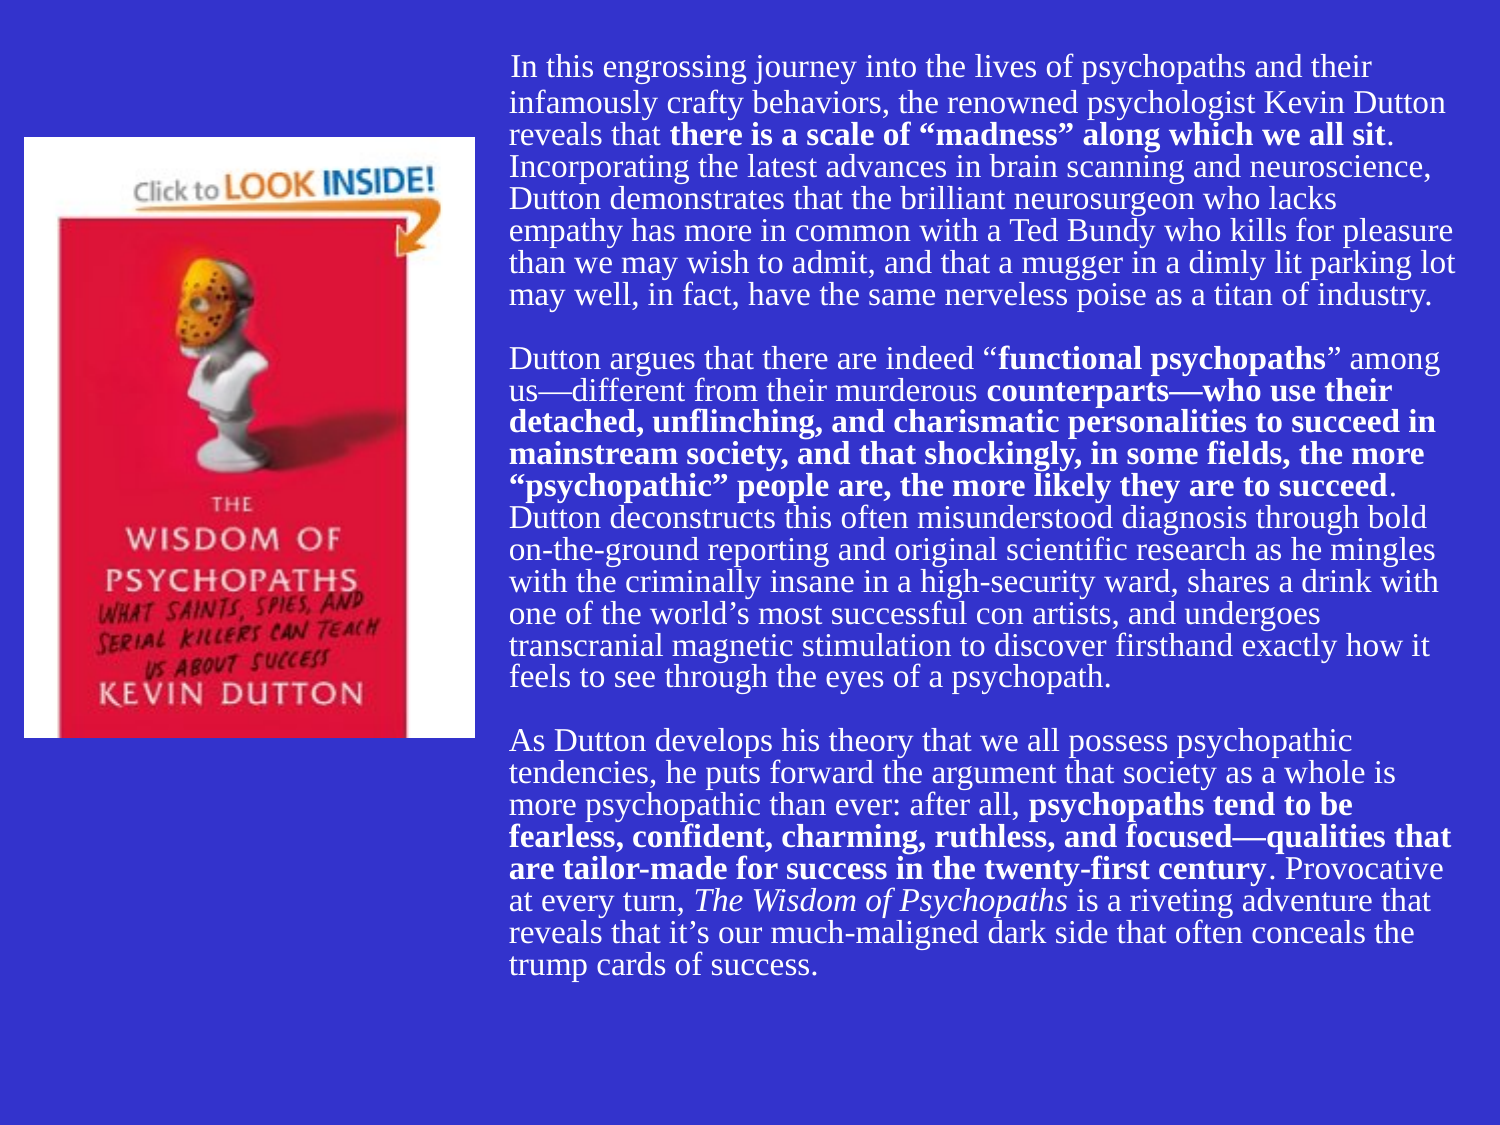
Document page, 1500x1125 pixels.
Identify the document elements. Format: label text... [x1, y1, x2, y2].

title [24, 137, 475, 738]
list In this engrossing journey into the lives of psychopaths and their infamously crafty behaviors, the renowned psychologist Kevin Dutton reveals that there is a scale of “madness” along which we all sit. Incorporating the latest advances in brain scanning and neuroscience, Dutton demonstrates that the brilliant neurosurgeon who lacks empathy has more in common with a Ted Bundy who kills for pleasure than we may wish to admit, and that a mugger in a dimly lit parking lot may well, in fact, have the same nerveless poise as a titan of industry. Dutton argues that there are indeed “functional psychopaths” among us—different from their murderous counterparts—who use their detached, unflinching, and charismatic personalities to succeed in mainstream society, and that shockingly, in some fields, the more “psychopathic” people are, the more likely they are to succeed. Dutton deconstructs this often misunderstood diagnosis through bold on-the-ground reporting and original scientific research as he mingles with the criminally insane in a high-security ward, shares a drink with one of the world’s most successful con artists, and undergoes transcranial magnetic stimulation to discover firsthand exactly how it feels to see through the eyes of a psychopath. As Dutton develops his theory that we all possess psychopathic tendencies, he puts forward the argument that society as a whole is more psychopathic than ever: after all, psychopaths tend to be fearless, confident, charming, ruthless, and focused—qualities that are tailor-made for success in the twenty-first century. Provocative at every turn, The Wisdom of Psychopaths is a riveting adventure that reveals that it’s our much-maligned dark side that often conceals the trump cards of success. [437, 24, 1475, 1063]
